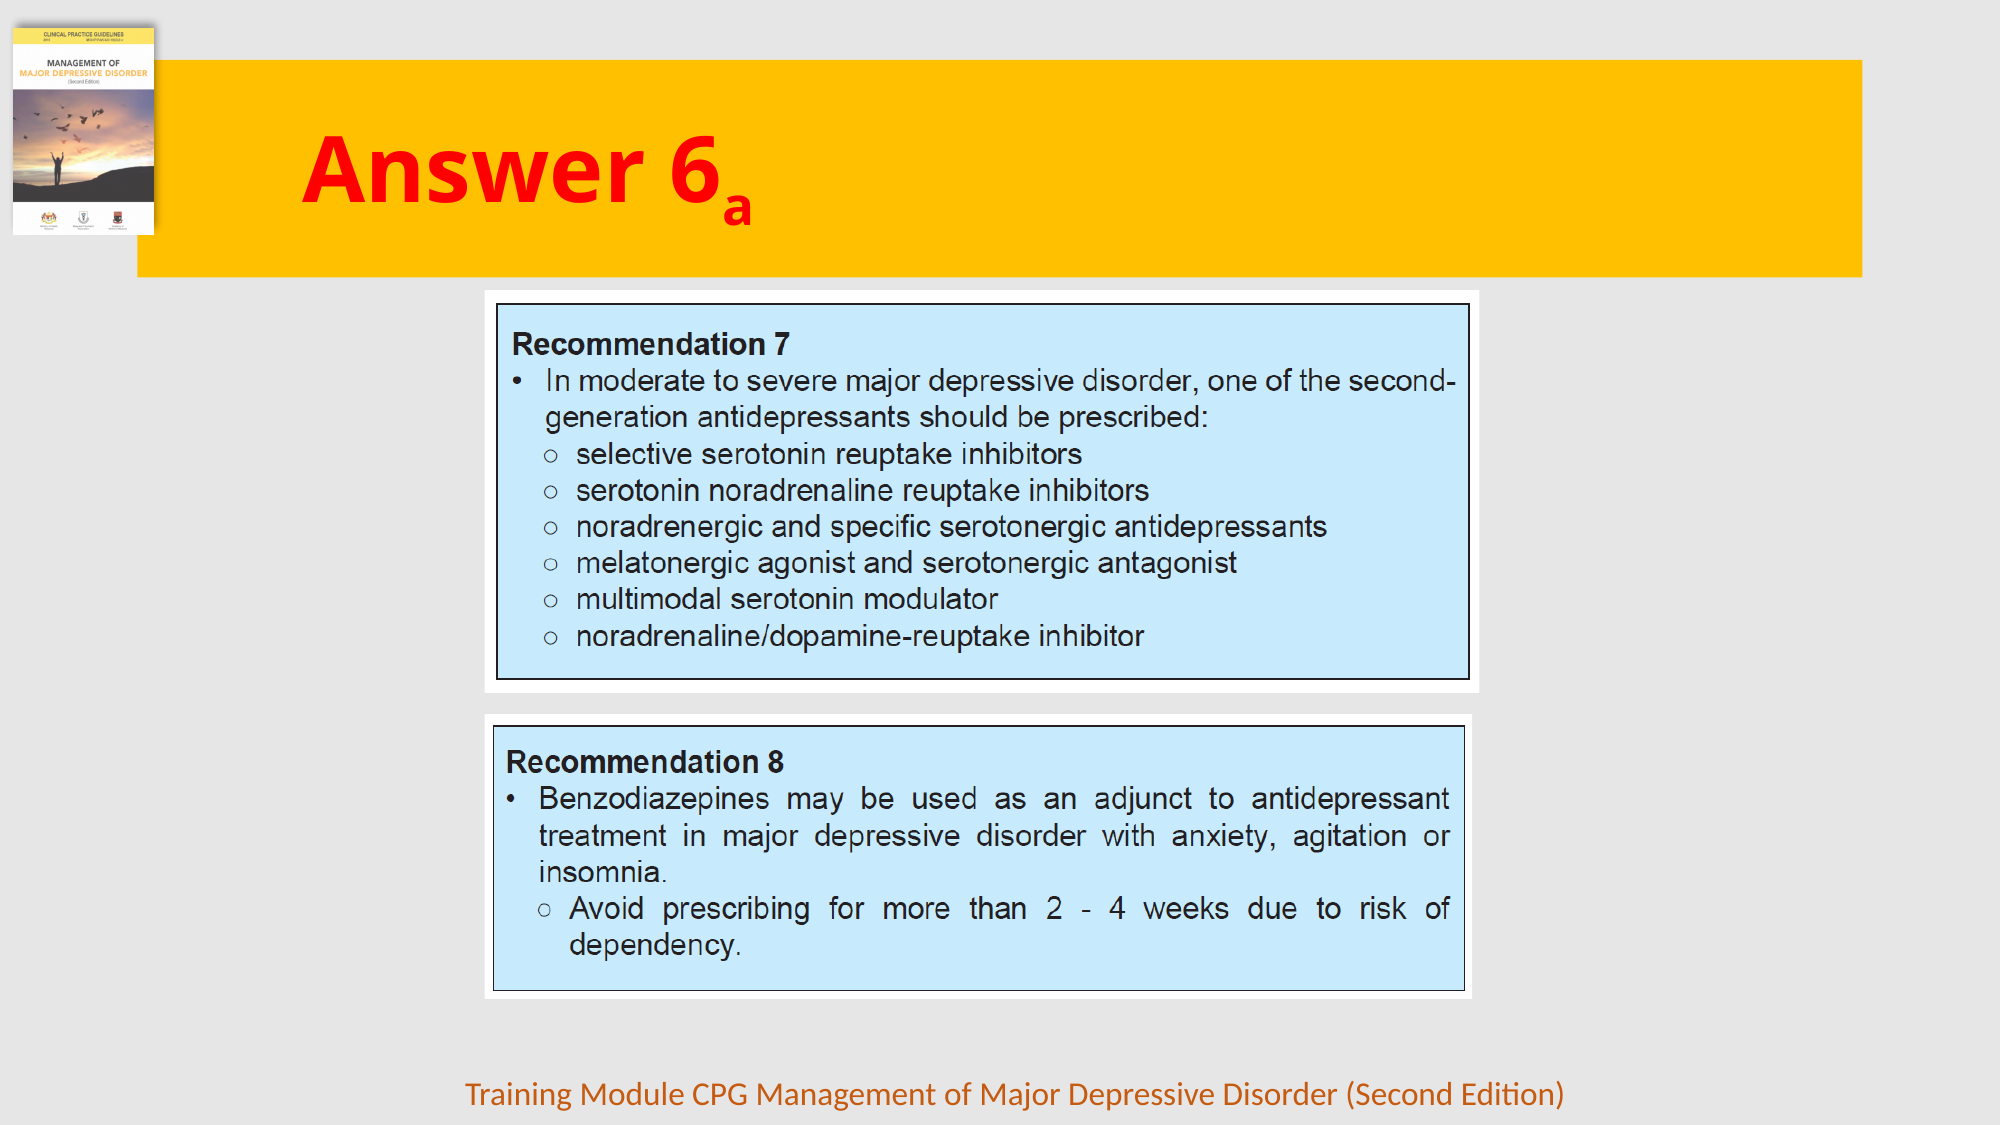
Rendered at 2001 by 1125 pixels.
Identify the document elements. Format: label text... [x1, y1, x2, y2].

picture [484, 714, 1473, 999]
title Answer 6a [137, 59, 1863, 278]
picture [13, 28, 154, 235]
picture [484, 290, 1480, 693]
text_box Training Module CPG Management of Major Depressive Disorder (Second Edition) [450, 1065, 1832, 1120]
